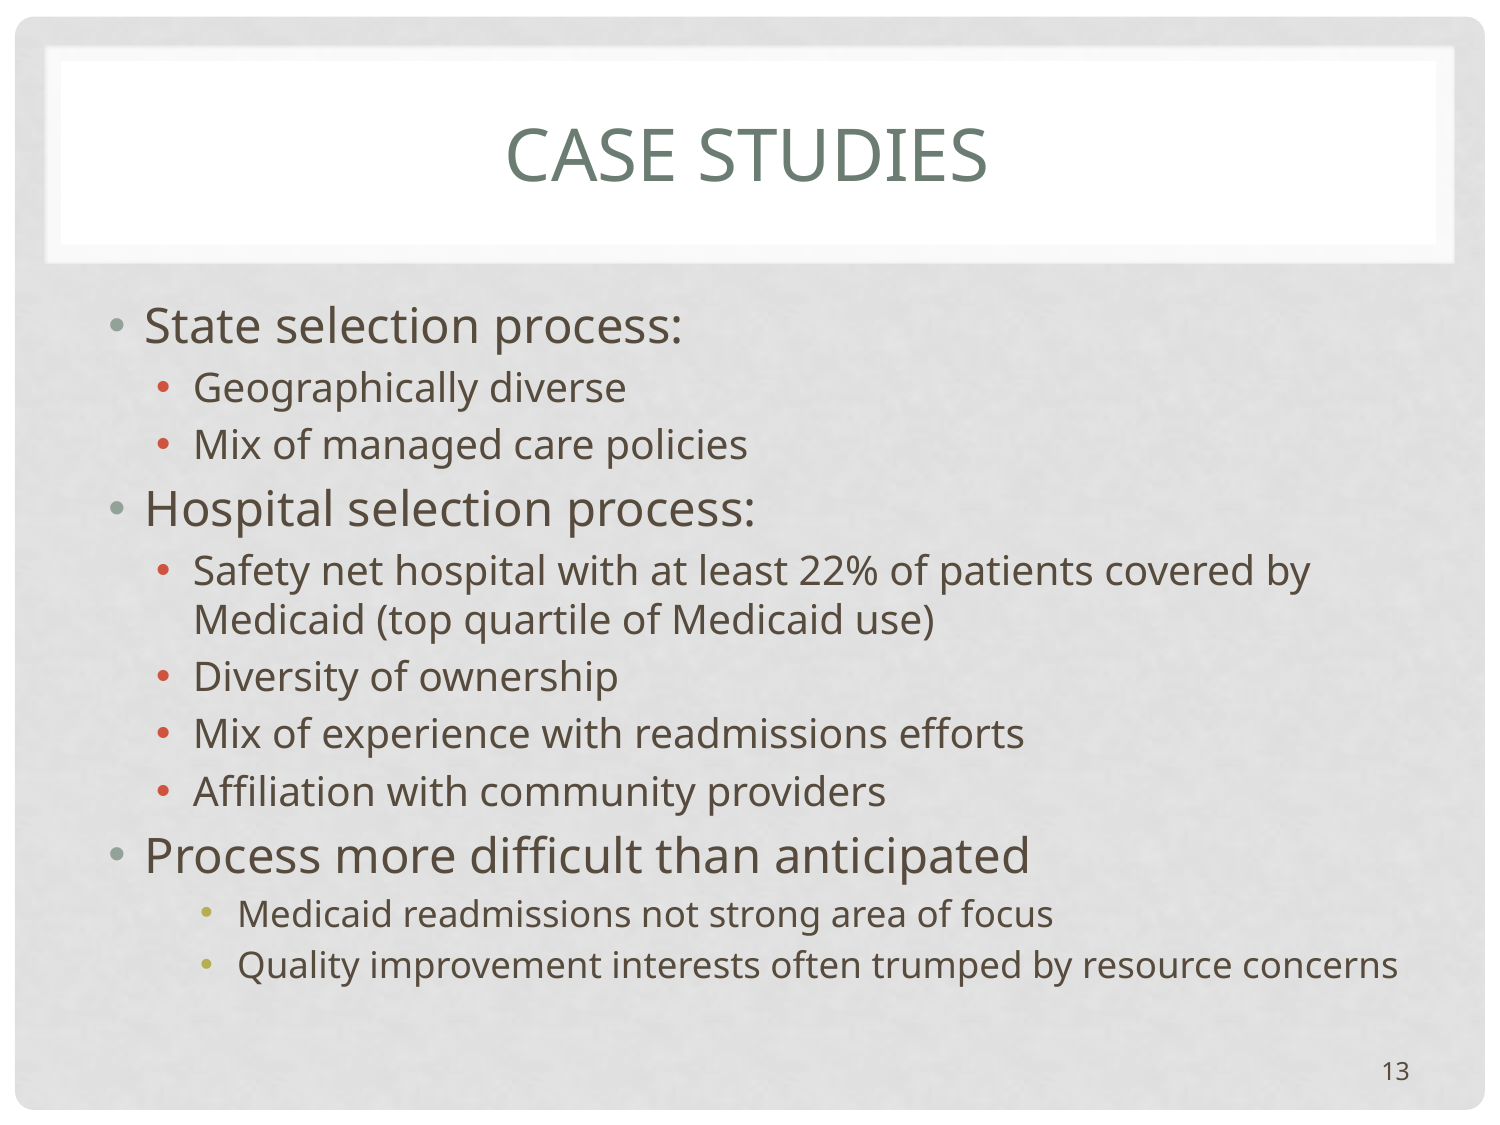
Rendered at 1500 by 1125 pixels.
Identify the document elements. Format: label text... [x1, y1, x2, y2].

slide_number 13 [1074, 1042, 1425, 1103]
title case studies [69, 66, 1425, 238]
list State selection process: Geographically diverse Mix of managed care policies Hospital selection process: Safety net hospital with at least 22% of patients covered by Medicaid (top quartile of Medicaid use) Diversity of ownership Mix of experience with readmissions efforts Affiliation with community providers Process more difficult than anticipated Medicaid readmissions not strong area of focus Quality improvement interests often trumped by resource concerns [75, 287, 1425, 1005]
